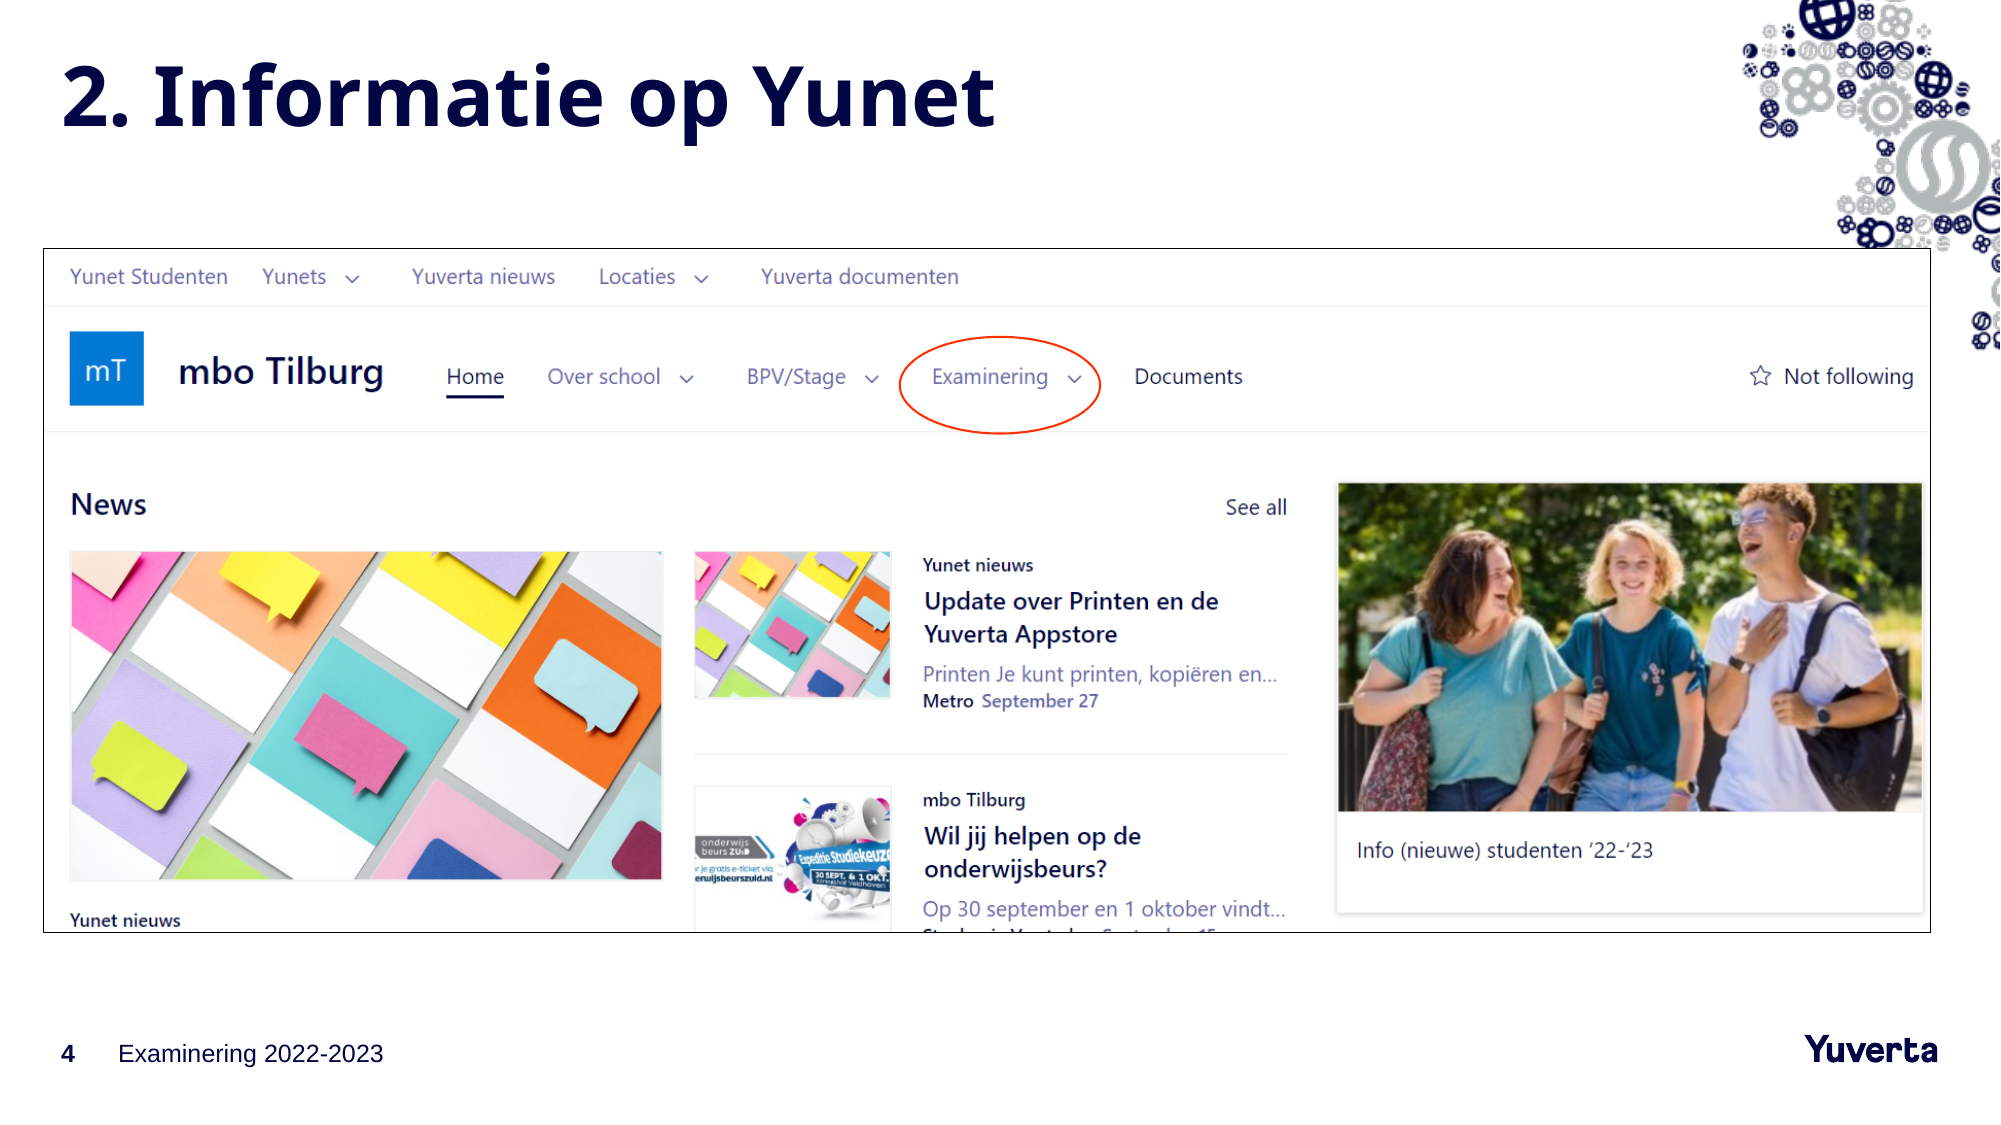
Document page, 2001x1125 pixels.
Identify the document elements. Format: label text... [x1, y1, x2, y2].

footer Examinering 2022-2023 [118, 1037, 987, 1073]
slide_number 4 [60, 1037, 113, 1073]
list [60, 280, 1940, 1006]
picture [0, 0, 2000, 1125]
title 2. Informatie op Yunet [60, 48, 1720, 239]
